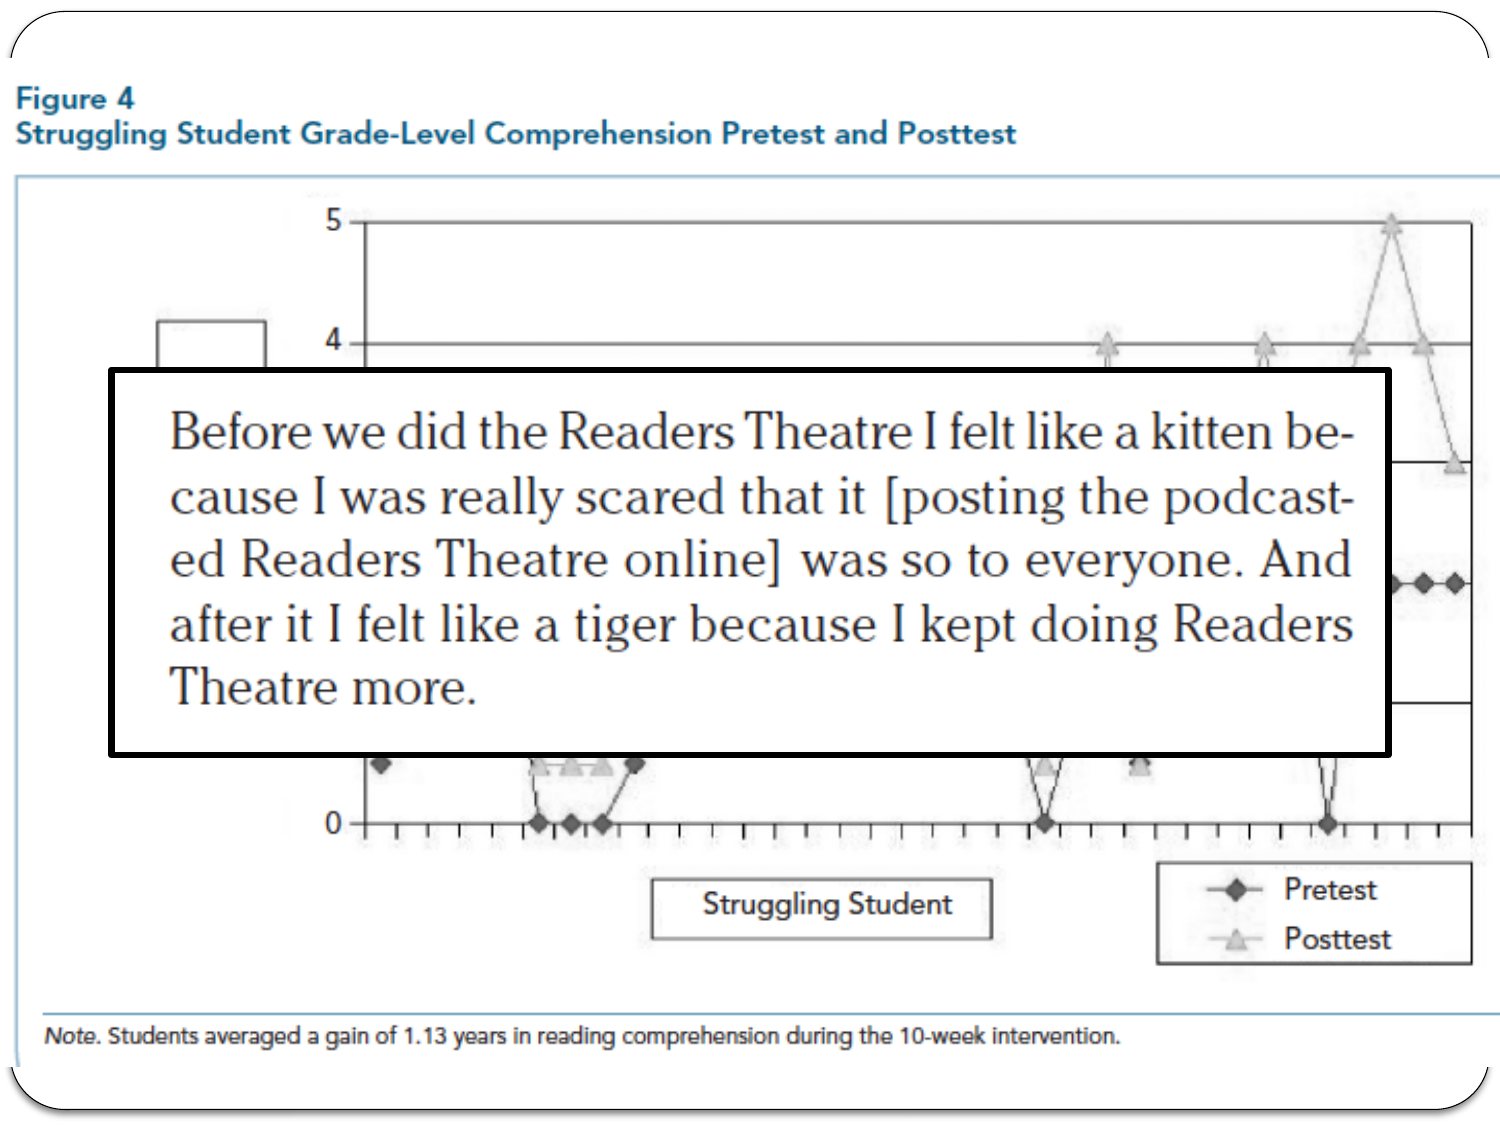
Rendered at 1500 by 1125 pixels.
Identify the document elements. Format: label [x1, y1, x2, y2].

picture [0, 58, 1500, 1067]
